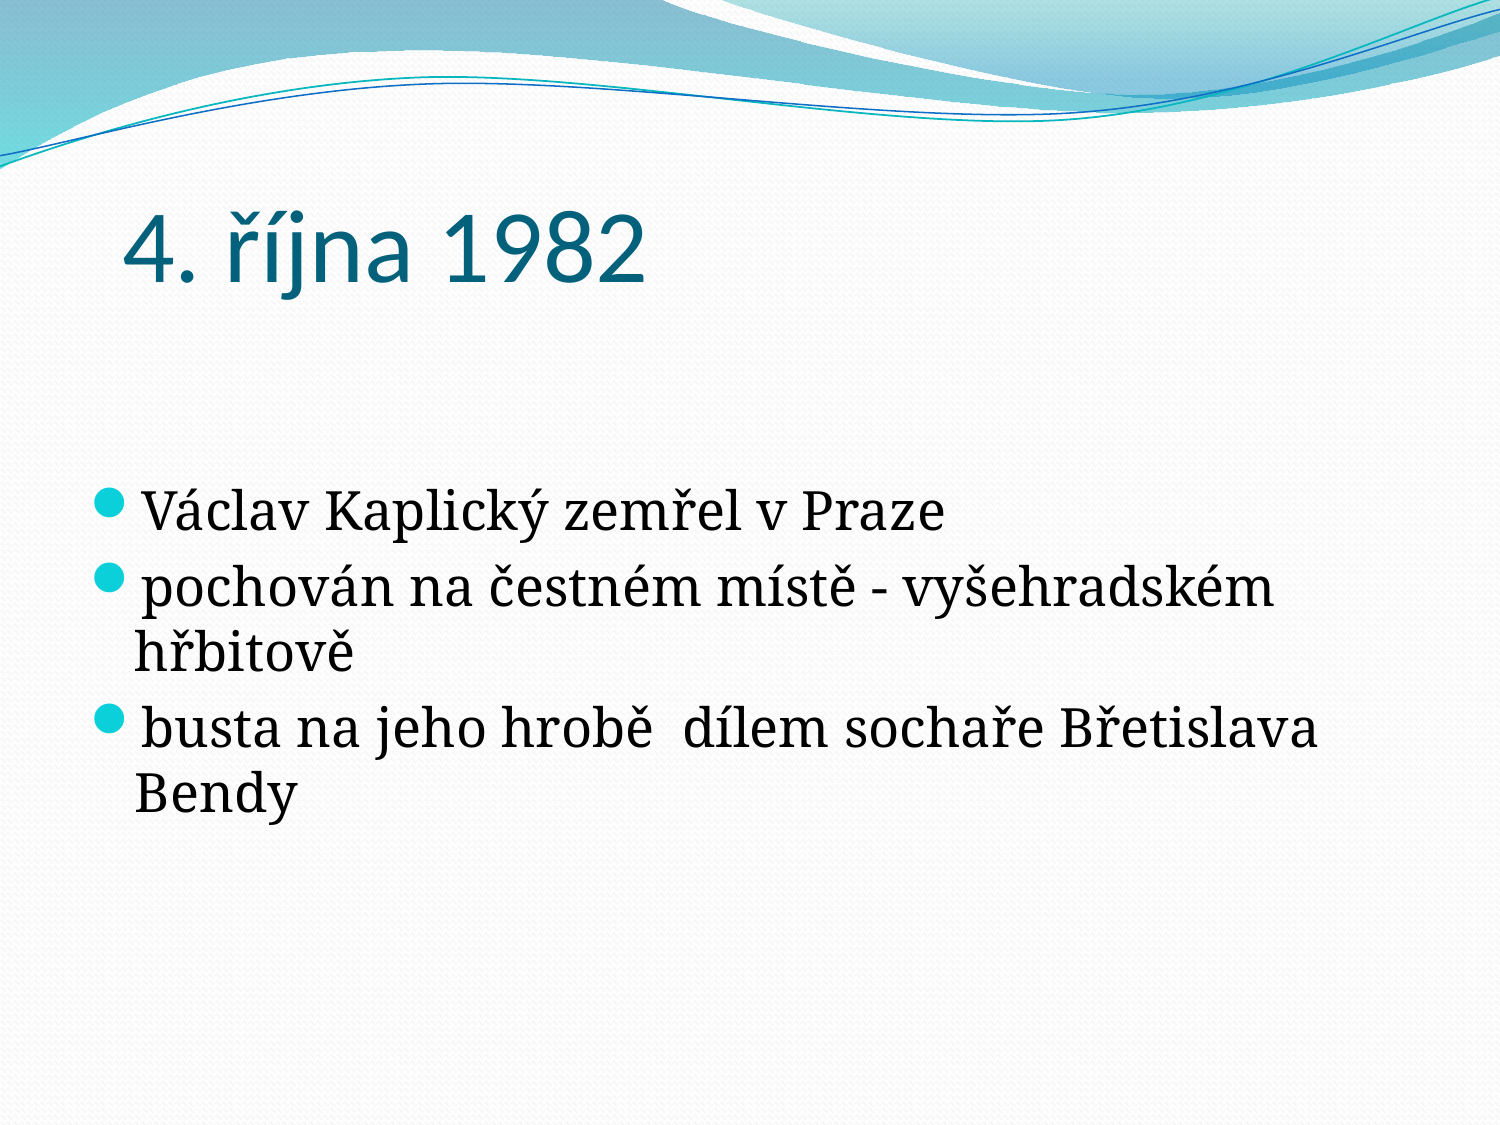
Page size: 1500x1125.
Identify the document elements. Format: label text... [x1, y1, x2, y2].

list Václav Kaplický zemřel v Praze pochován na čestném místě - vyšehradském hřbitově busta na jeho hrobě dílem sochaře Břetislava Bendy [74, 317, 1426, 1038]
title 4. října 1982 [74, 115, 1426, 304]
